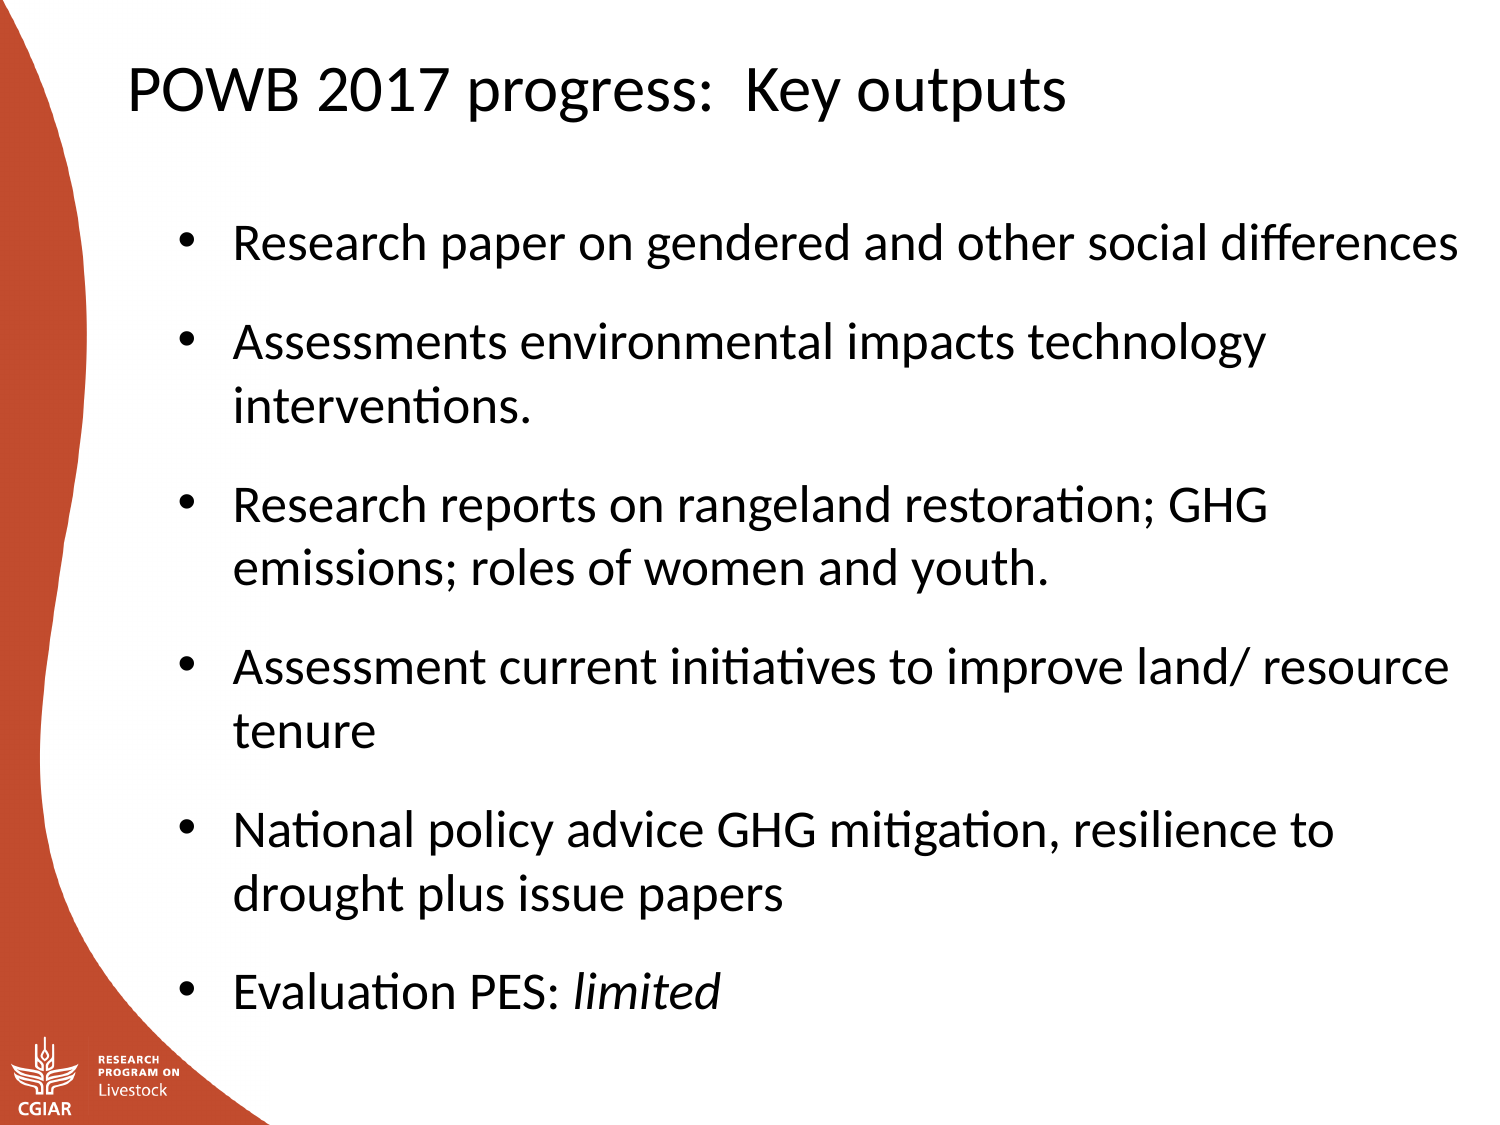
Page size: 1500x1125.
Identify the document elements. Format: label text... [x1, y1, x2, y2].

list POWB 2017 progress: Key outputs [112, 37, 1450, 175]
list Research paper on gendered and other social differences Assessments environmental impacts technology interventions. Research reports on rangeland restoration; GHG emissions; roles of women and youth. Assessment current initiatives to improve land/ resource tenure National policy advice GHG mitigation, resilience to drought plus issue papers Evaluation PES: limited [162, 200, 1500, 1075]
picture [0, 0, 270, 1125]
